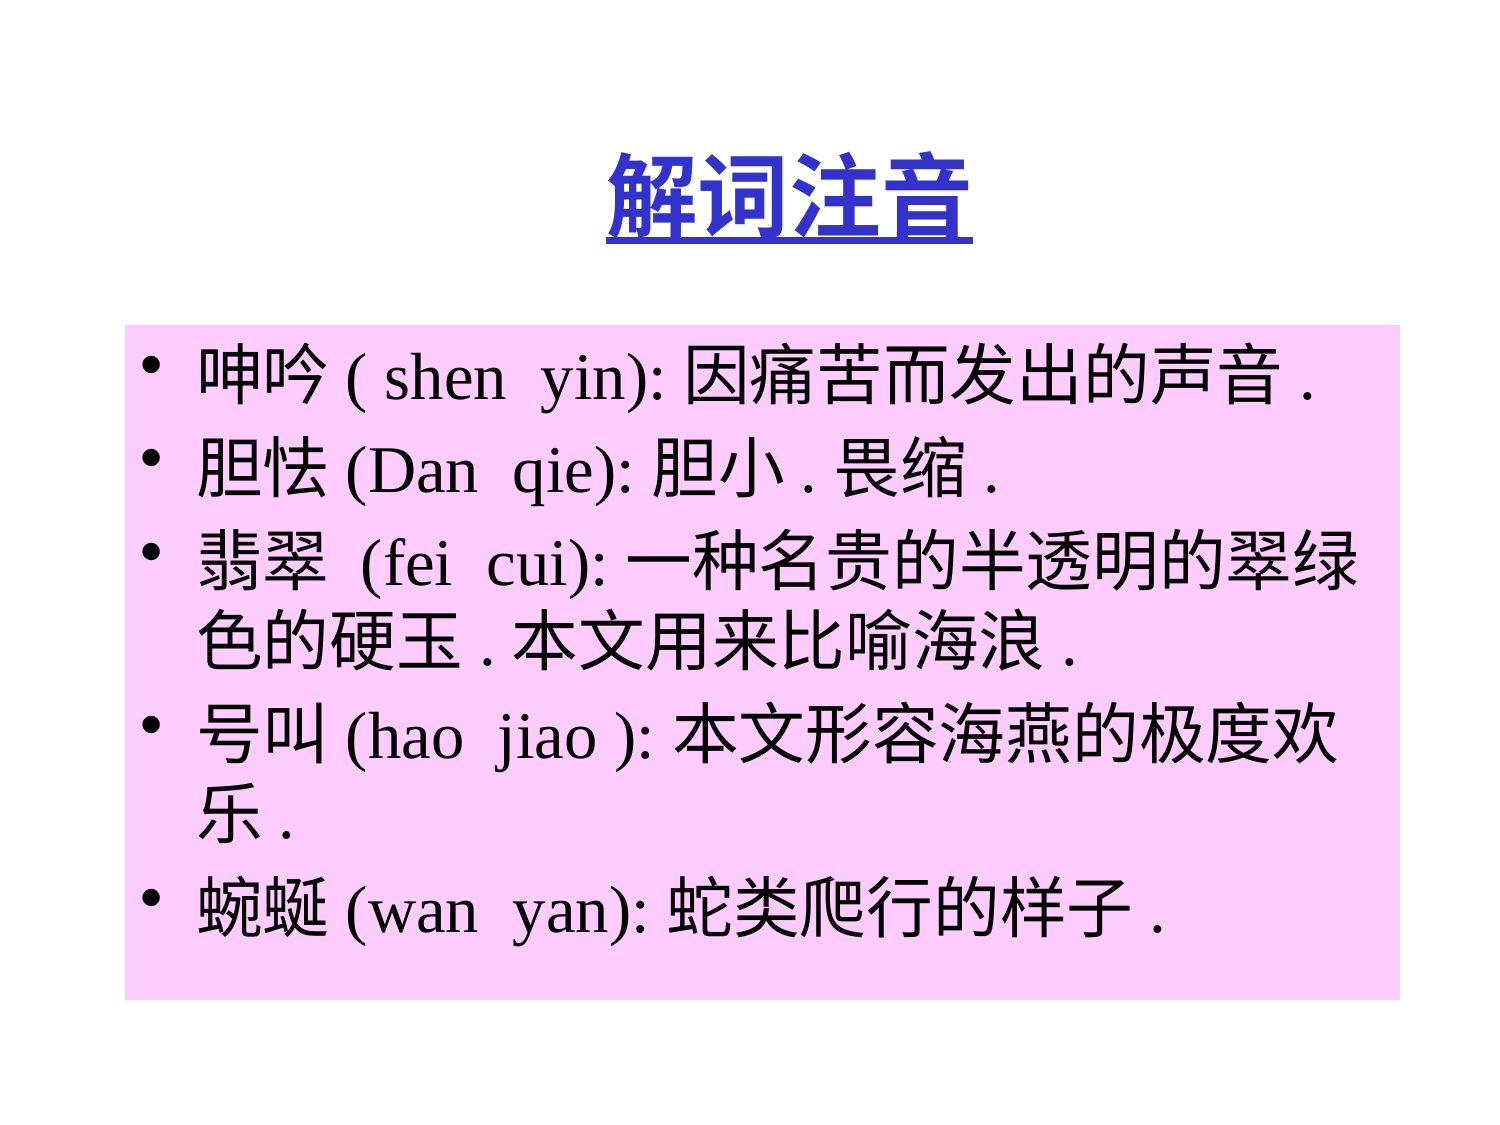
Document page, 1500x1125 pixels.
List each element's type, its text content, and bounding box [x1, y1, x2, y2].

title 解词注音 [162, 99, 1438, 288]
list 呻吟( shen yin):因痛苦而发出的声音. 胆怯(Dan qie):胆小.畏缩. 翡翠 (fei cui):一种名贵的半透明的翠绿色的硬玉.本文用来比喻海浪. 号叫(hao jiao ):本文形容海燕的极度欢乐. 蜿蜒(wan yan):蛇类爬行的样子. [125, 324, 1400, 1000]
